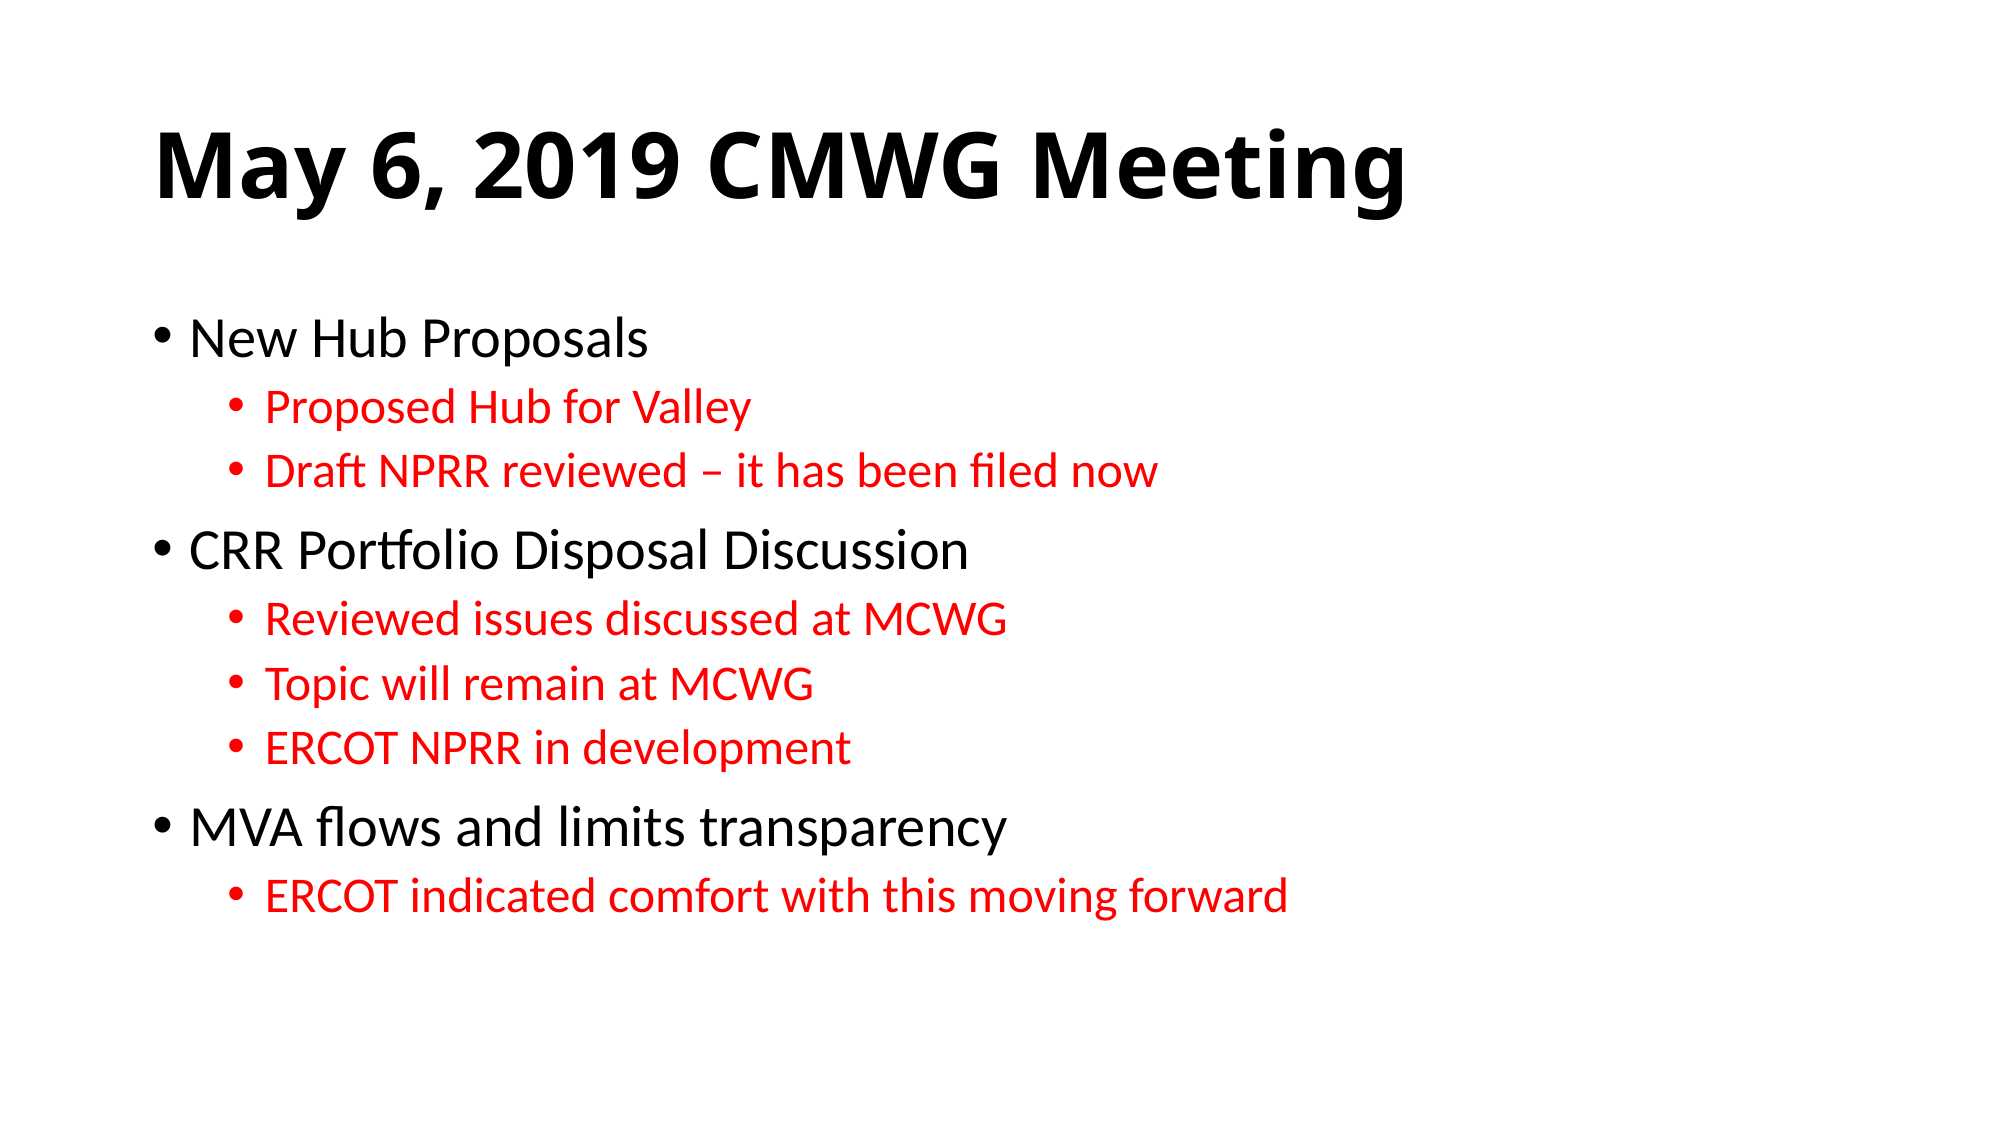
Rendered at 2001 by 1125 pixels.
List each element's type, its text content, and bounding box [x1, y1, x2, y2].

title May 6, 2019 CMWG Meeting [137, 59, 1863, 278]
list New Hub Proposals Proposed Hub for Valley Draft NPRR reviewed – it has been filed now CRR Portfolio Disposal Discussion Reviewed issues discussed at MCWG Topic will remain at MCWG ERCOT NPRR in development MVA flows and limits transparency ERCOT indicated comfort with this moving forward [137, 299, 1863, 1014]
